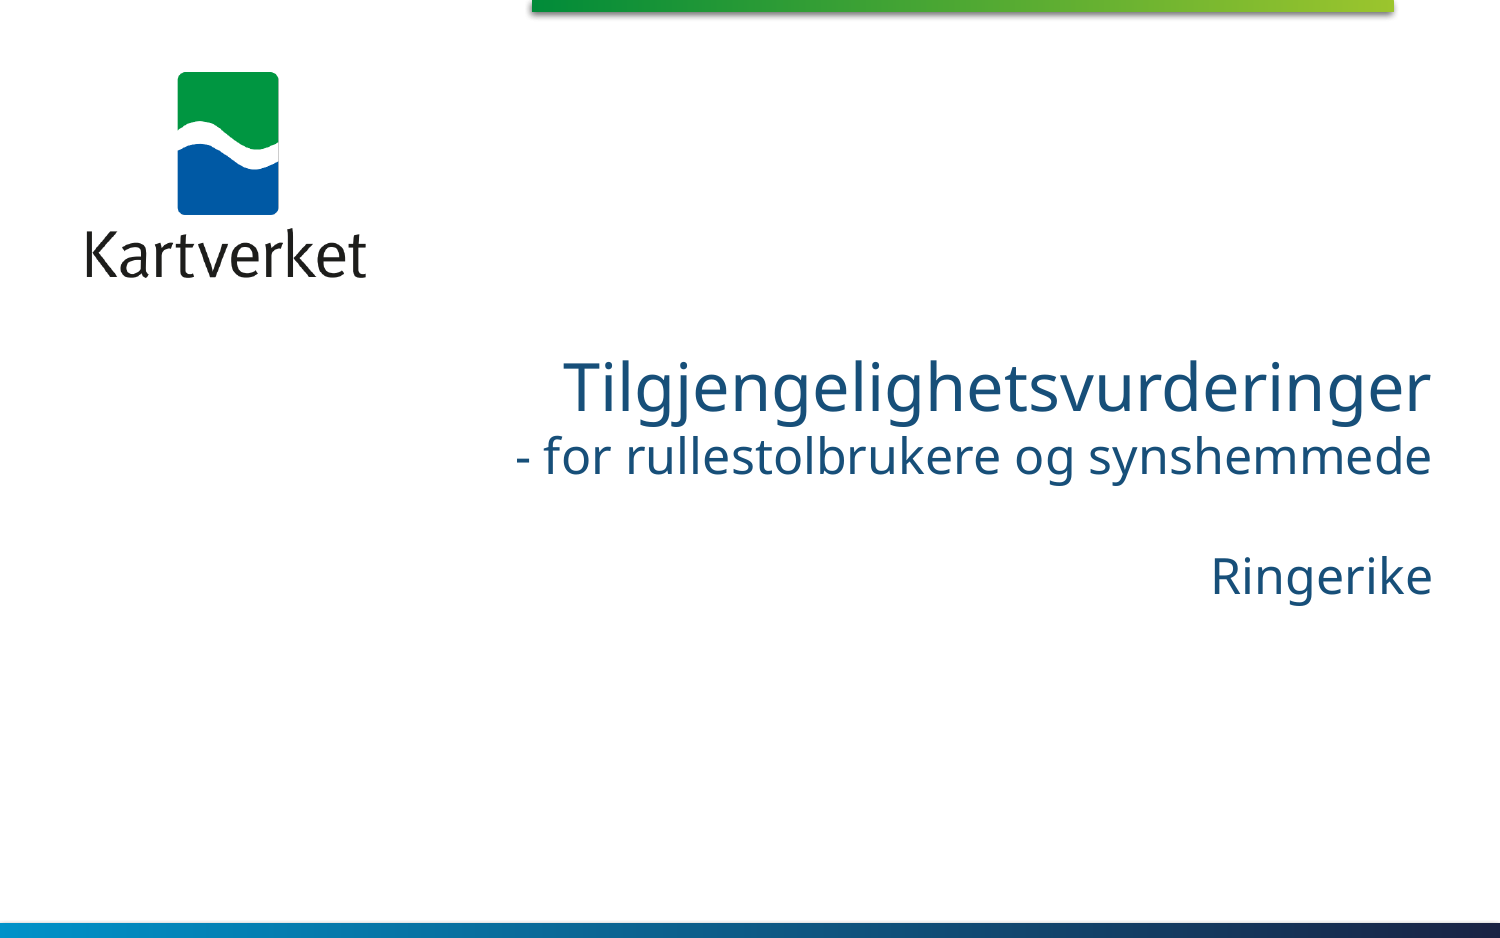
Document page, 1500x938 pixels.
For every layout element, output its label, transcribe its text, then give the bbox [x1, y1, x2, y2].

text_box Tilgjengelighetsvurderinger - for rullestolbrukere og synshemmede Ringerike [66, 337, 1449, 613]
